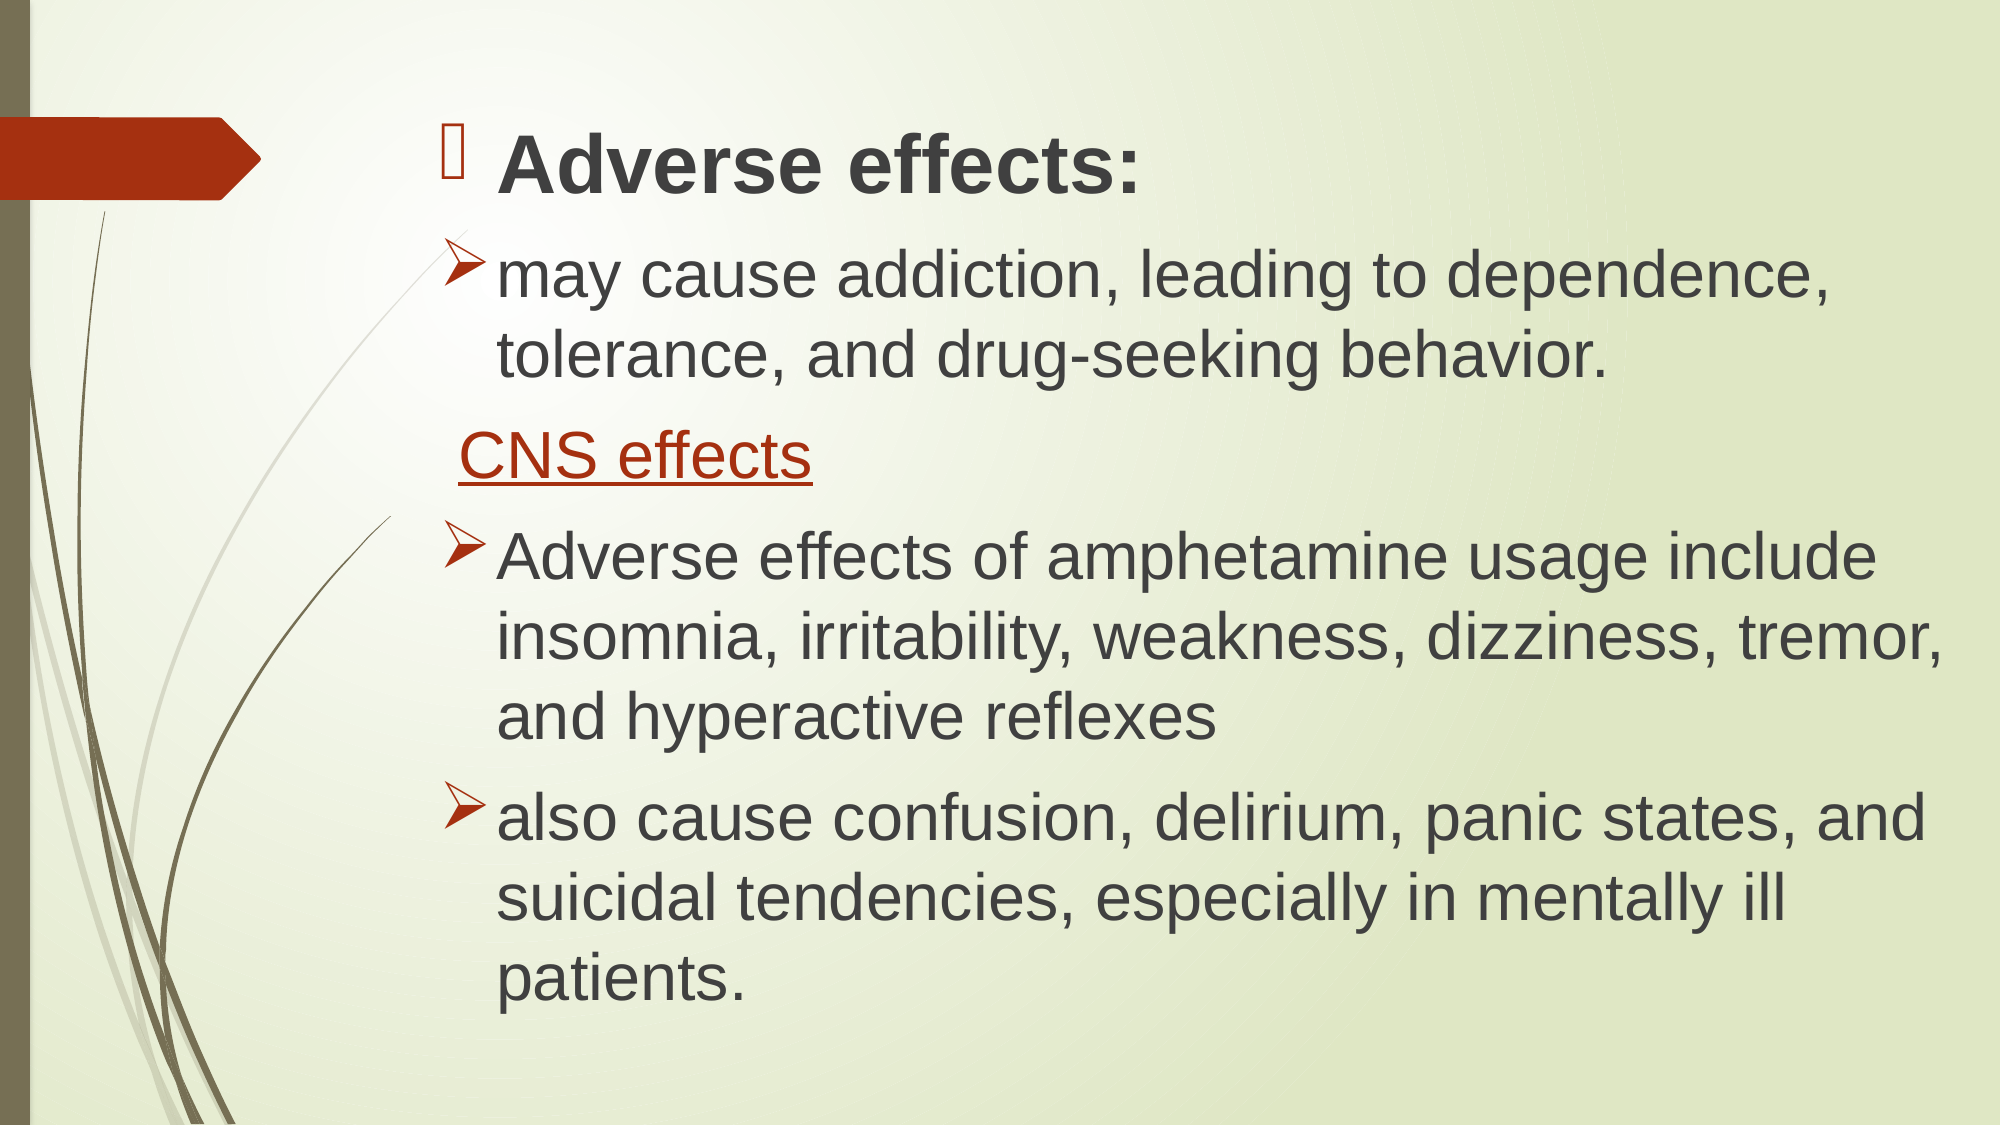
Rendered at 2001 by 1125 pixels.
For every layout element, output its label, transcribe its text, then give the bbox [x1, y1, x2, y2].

list Adverse effects: may cause addiction, leading to dependence, tolerance, and drug-seeking behavior. CNS effects Adverse effects of amphetamine usage include insomnia, irritability, weakness, dizziness, tremor, and hyperactive reflexes also cause confusion, delirium, panic states, and suicidal tendencies, especially in mentally ill patients. [424, 102, 2000, 1102]
